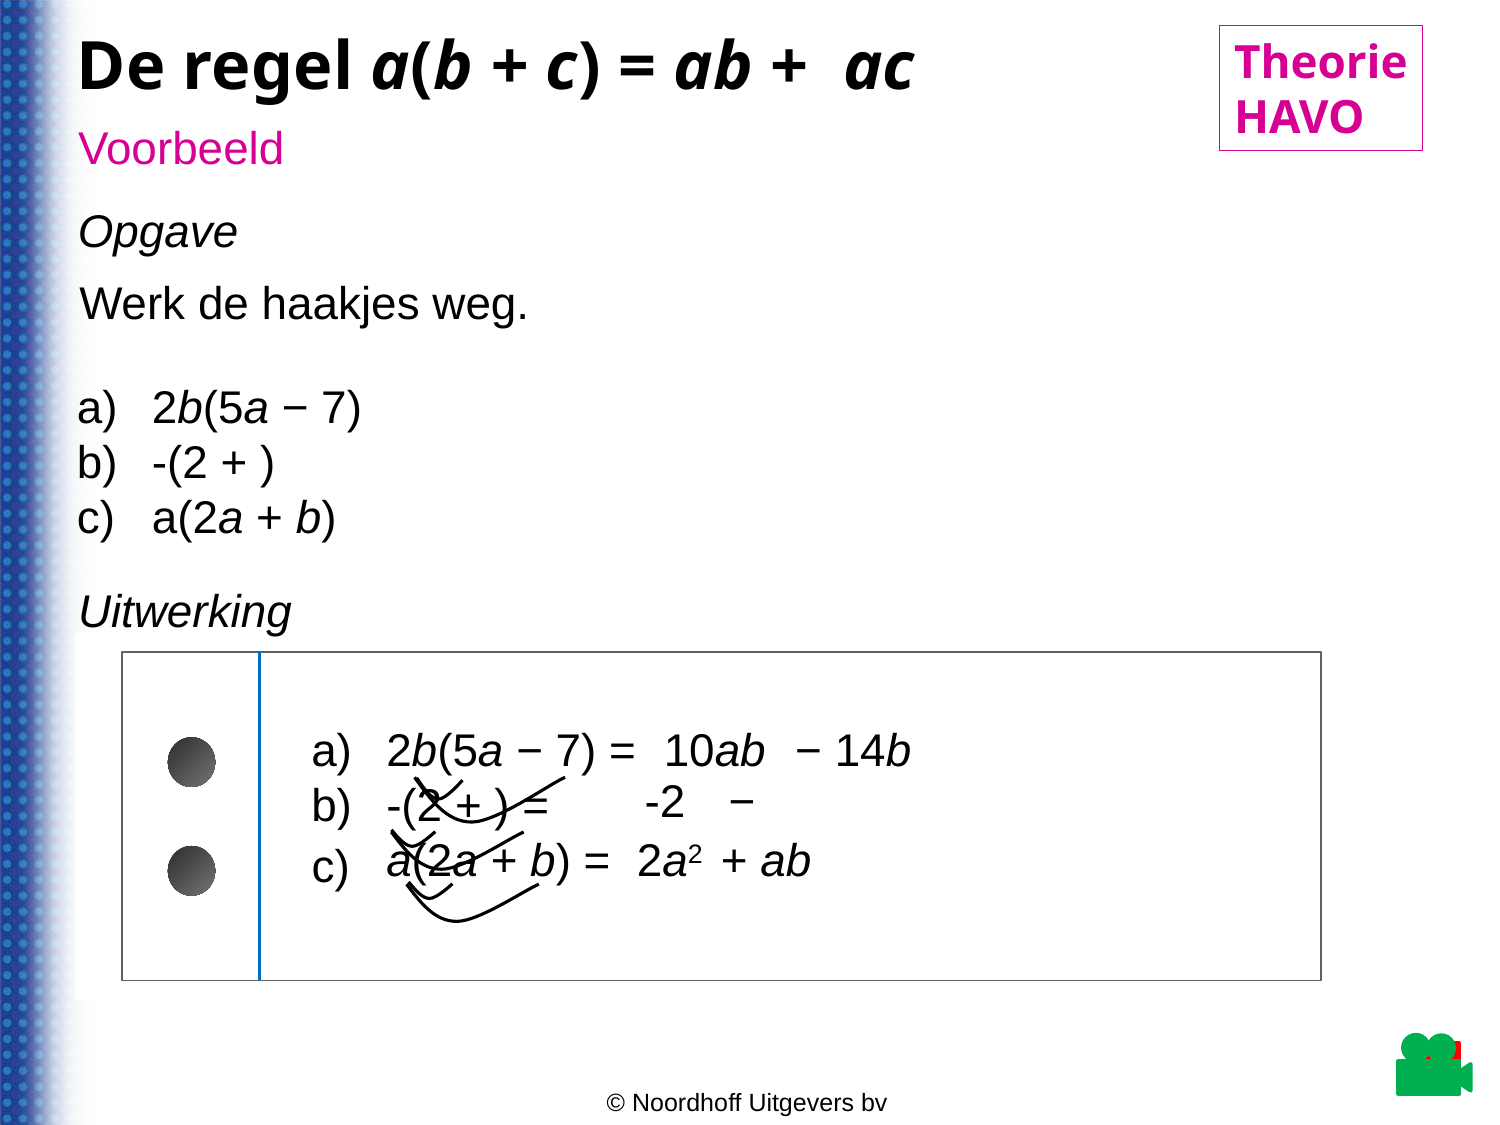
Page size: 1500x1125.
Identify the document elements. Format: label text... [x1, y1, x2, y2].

text_box © Noordhoff Uitgevers bv [591, 1079, 904, 1125]
text_box Werk de haakjes weg. [64, 266, 545, 336]
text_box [74, 632, 1365, 1000]
text_box Voorbeeld [63, 111, 300, 182]
text_box Theorie HAVO [1219, 25, 1423, 151]
text_box De regel a(b + c) = ab + ac [62, 15, 1305, 111]
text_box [1398, 1034, 1471, 1095]
text_box Uitwerking [63, 574, 308, 644]
picture [0, 0, 1500, 1125]
text_box Opgave [63, 193, 254, 264]
